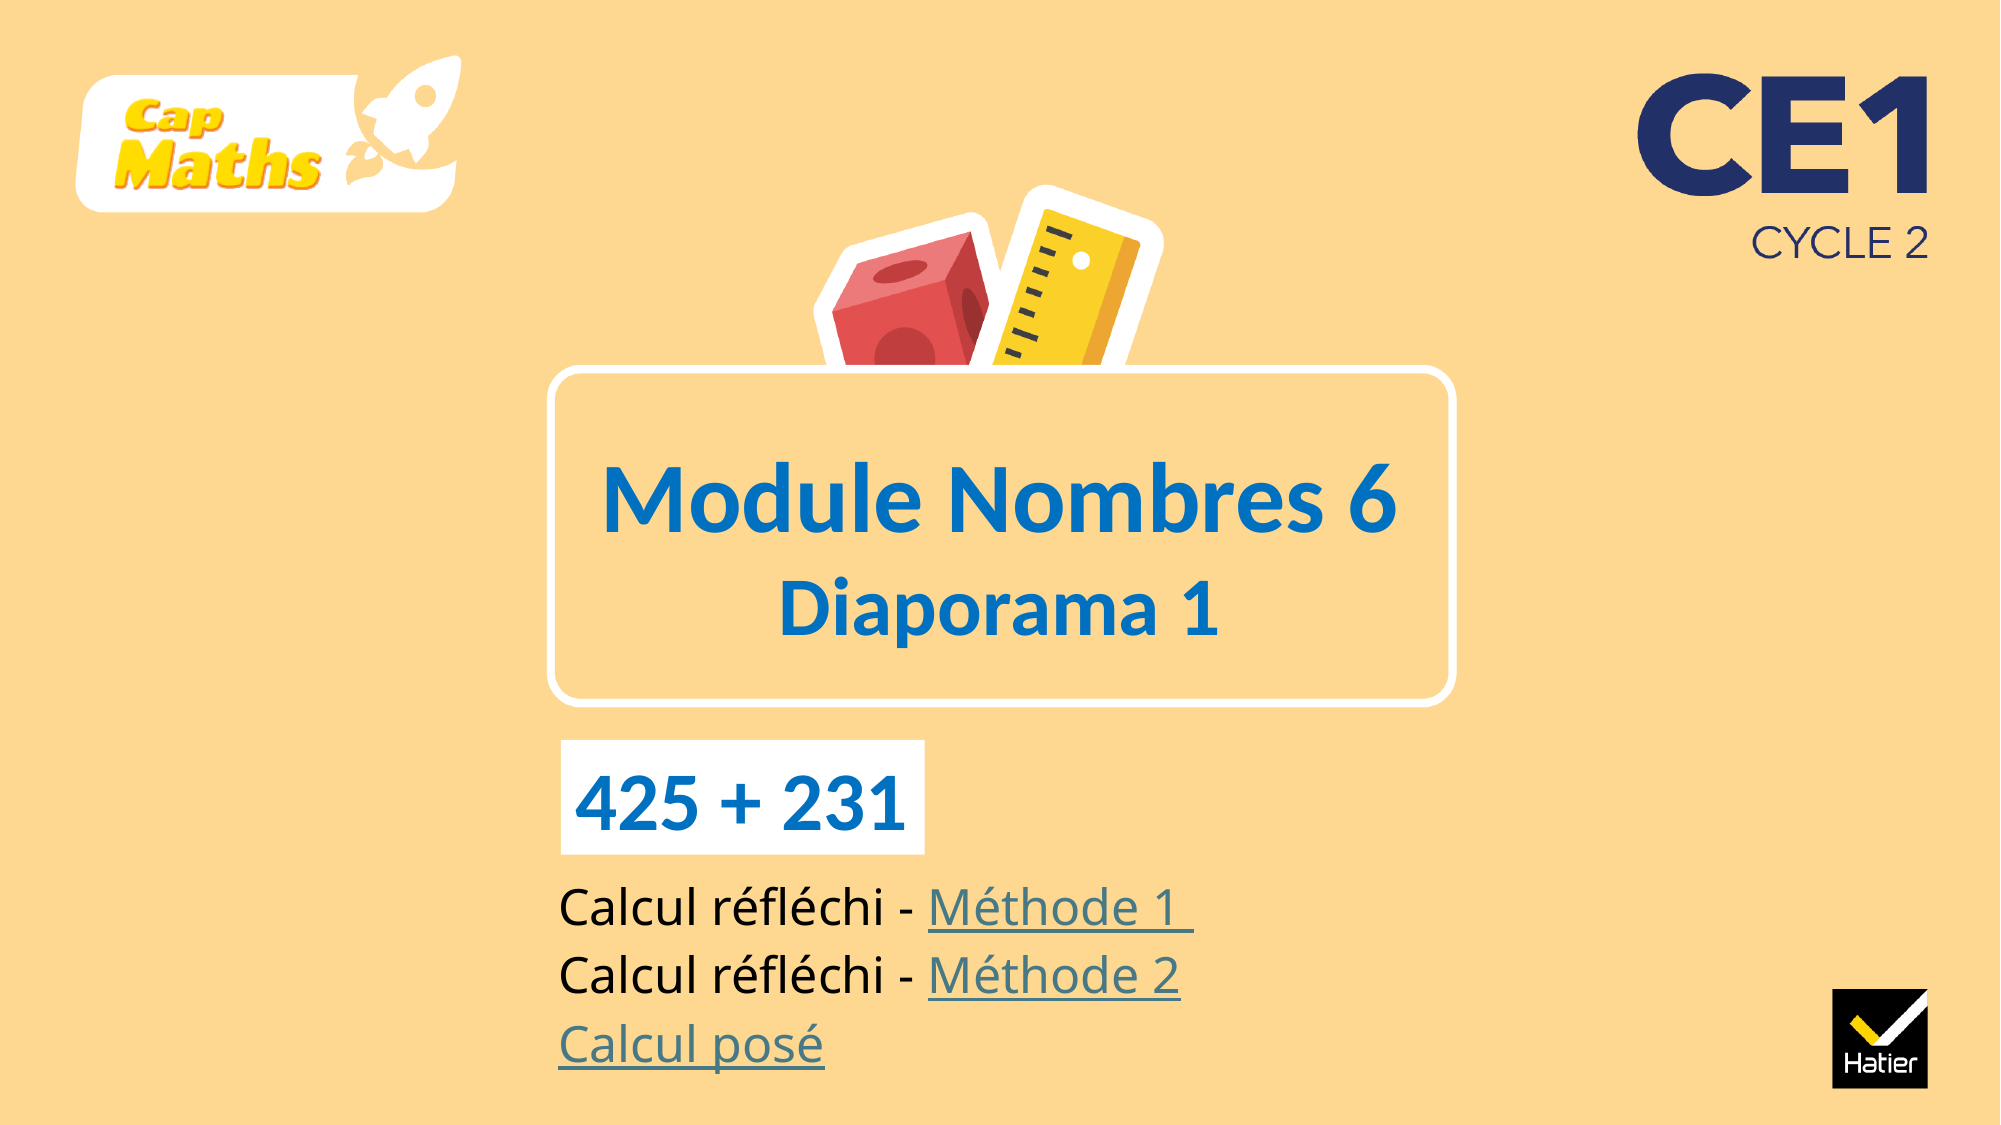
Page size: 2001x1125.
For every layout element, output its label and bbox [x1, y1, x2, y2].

list [0, 0, 2000, 1125]
